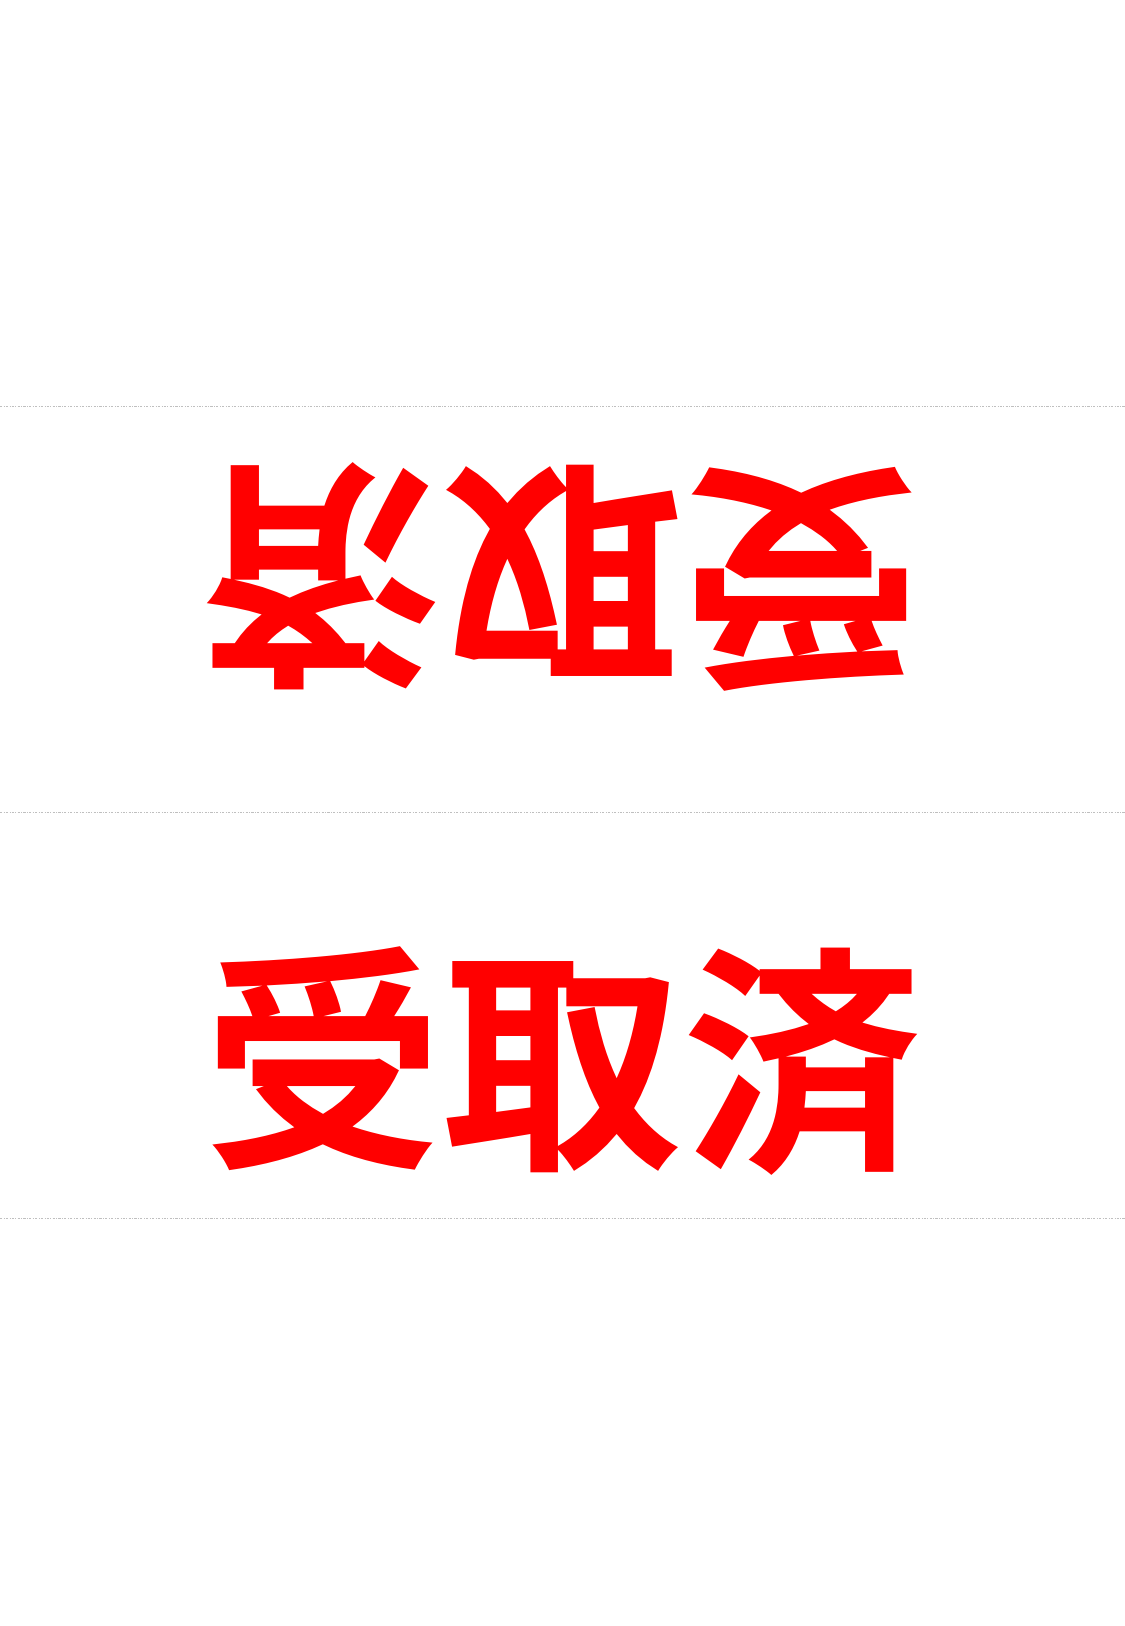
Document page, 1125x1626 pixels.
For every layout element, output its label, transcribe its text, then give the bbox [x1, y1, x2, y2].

text_box 受取済 [188, 904, 937, 1207]
text_box 受取済 [188, 431, 937, 734]
